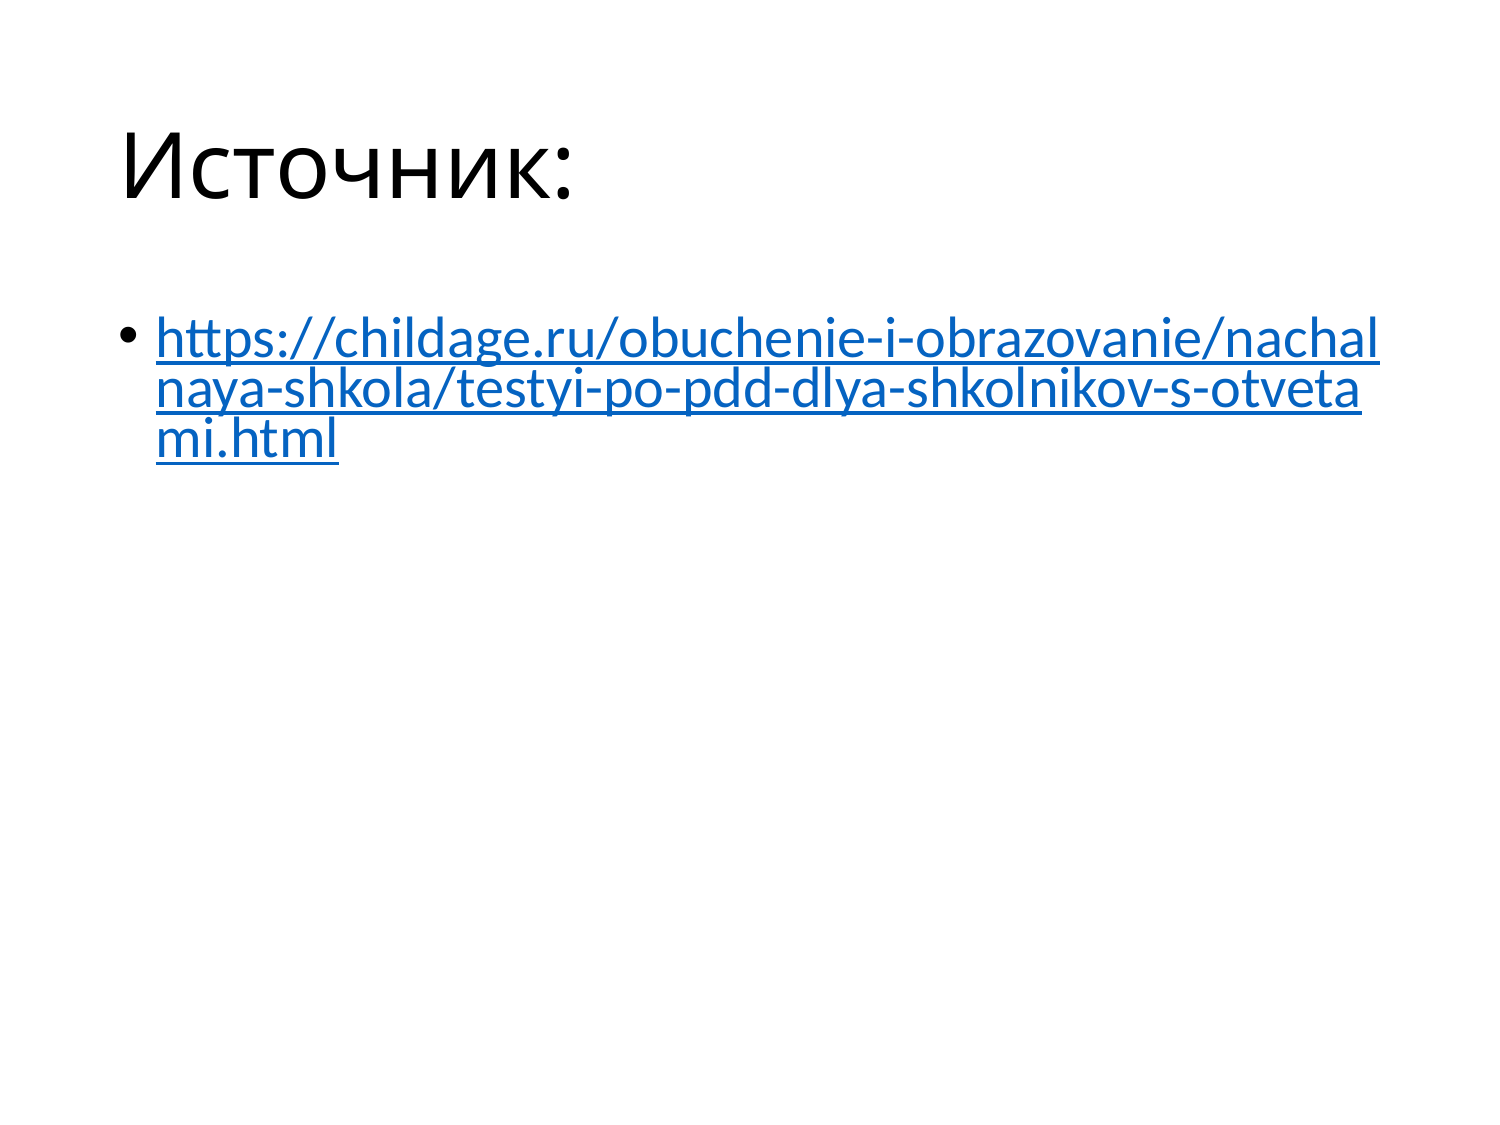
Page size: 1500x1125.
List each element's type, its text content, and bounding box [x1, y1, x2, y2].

title Источник: [103, 59, 1397, 278]
list https://childage.ru/obuchenie-i-obrazovanie/nachalnaya-shkola/testyi-po-pdd-dlya-shkolnikov-s-otvetami.html [103, 299, 1397, 1014]
